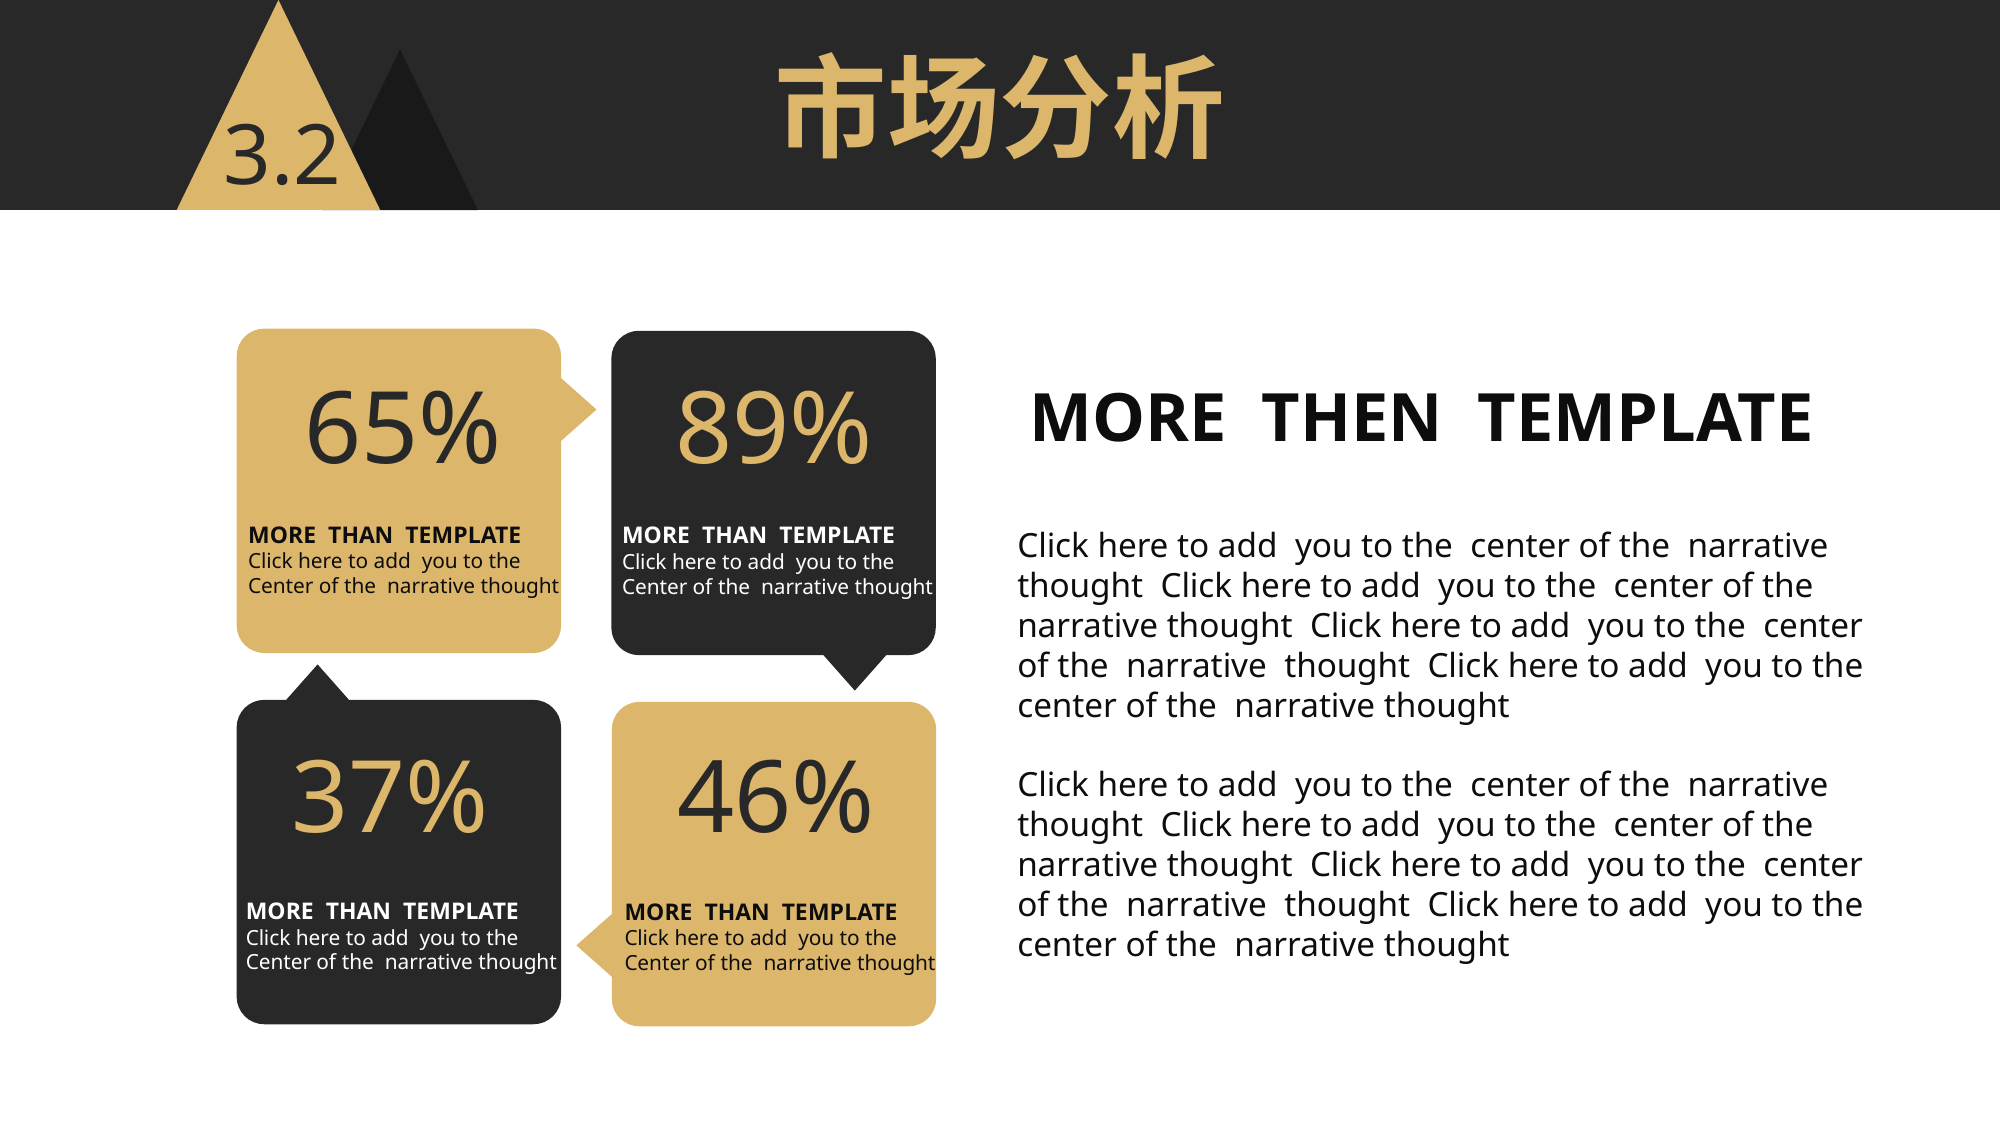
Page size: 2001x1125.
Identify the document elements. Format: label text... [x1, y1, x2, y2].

text_box [281, 0, 2000, 211]
text_box [0, 0, 276, 211]
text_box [236, 664, 562, 1039]
text_box 市场分析 [760, 29, 1240, 179]
text_box [175, 140, 382, 211]
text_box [236, 328, 597, 662]
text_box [611, 330, 936, 691]
text_box MORE THEN TEMPLATE [1014, 367, 1830, 463]
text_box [576, 701, 937, 1039]
text_box Click here to add you to the center of the narrative thought Click here to add you to the center of the narrative thought Click here to add you to the center of the narrative thought Click here to add you to the center of the narrative thought Click here to add you to the center of the narrative thought Click here to add you to the center of the narrative thought Click here to add you to the center of the narrative thought Click here to add you to the center of the narrative thought [1002, 486, 1889, 1011]
text_box [320, 47, 480, 212]
text_box [232, 0, 325, 93]
text_box 3.2 [209, 93, 356, 209]
